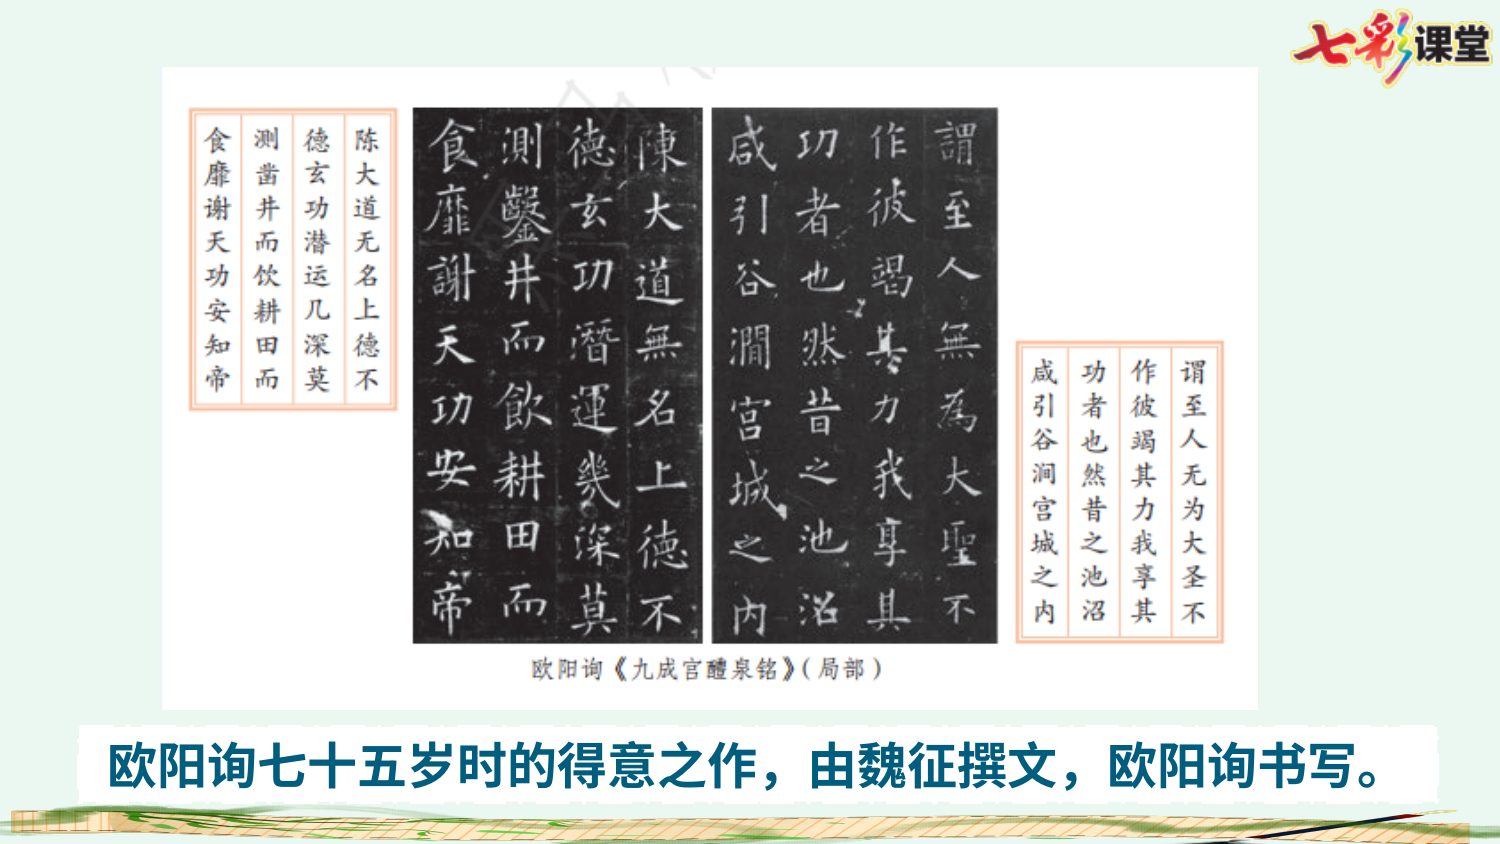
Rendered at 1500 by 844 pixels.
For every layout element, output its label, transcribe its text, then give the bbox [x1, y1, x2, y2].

picture [1289, 8, 1495, 89]
text_box 欧阳询七十五岁时的得意之作，由魏征撰文，欧阳询书写。 [77, 725, 1439, 804]
picture [159, 67, 1259, 710]
picture [0, 732, 1500, 844]
